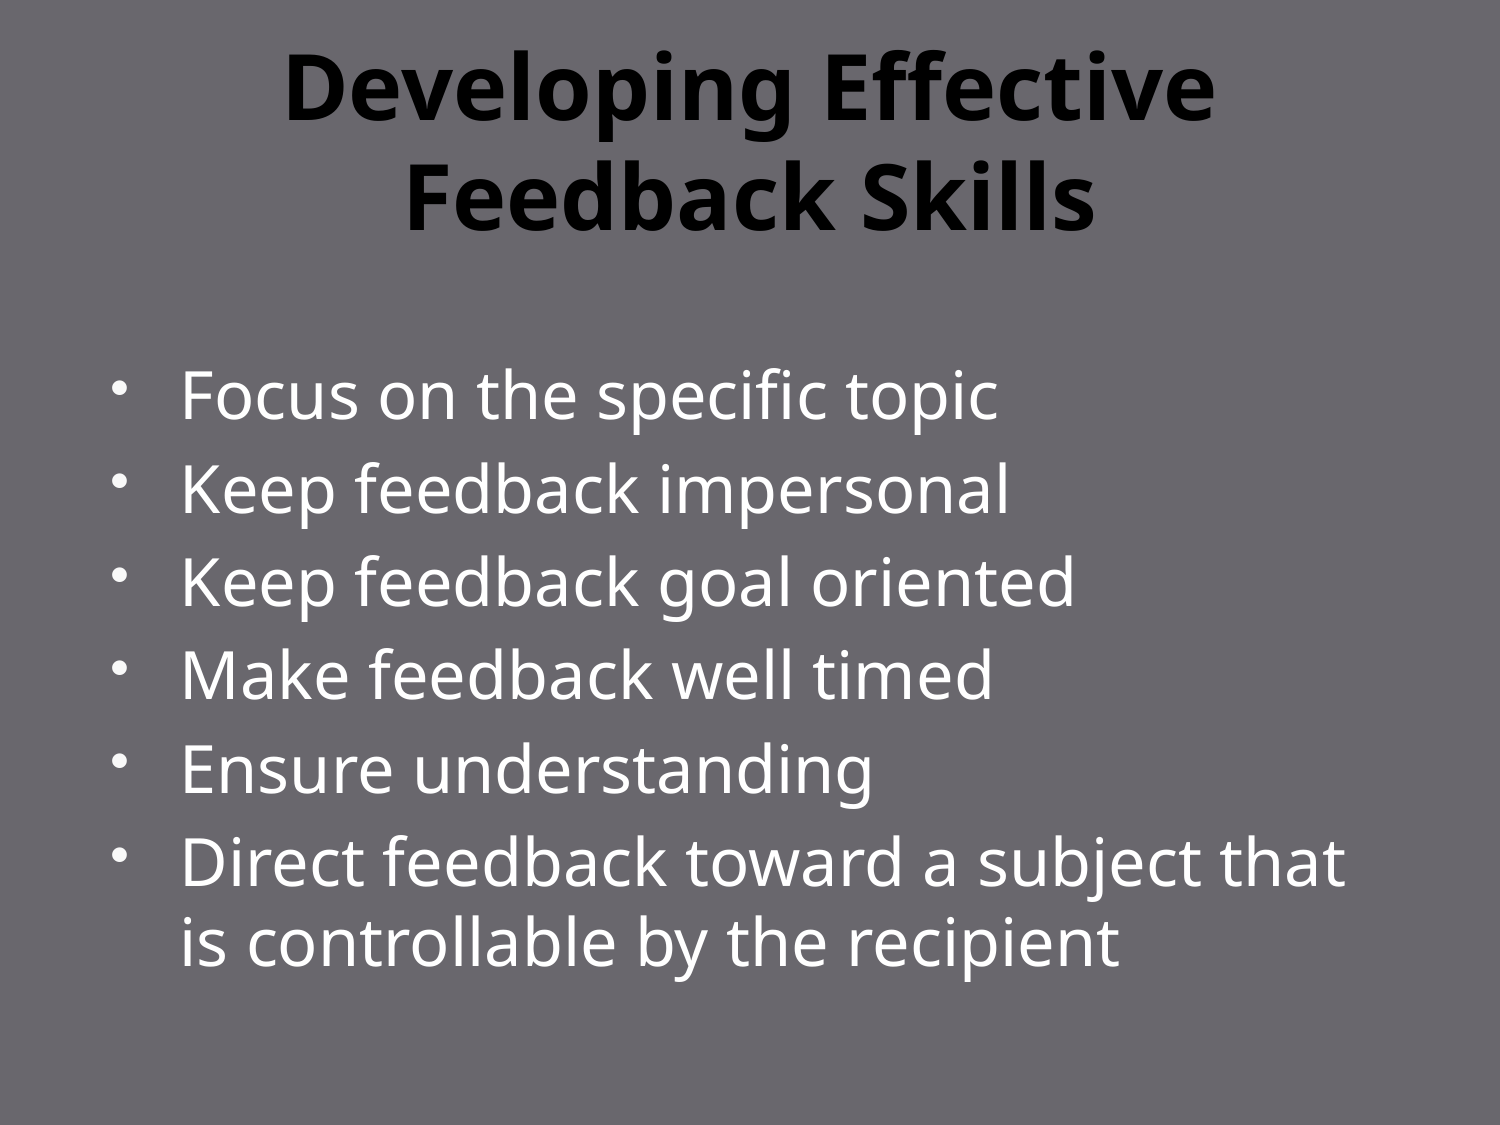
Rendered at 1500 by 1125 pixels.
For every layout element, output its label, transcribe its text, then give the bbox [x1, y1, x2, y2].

title Developing Effective Feedback Skills [75, 45, 1425, 233]
list Focus on the specific topic Keep feedback impersonal Keep feedback goal oriented Make feedback well timed Ensure understanding Direct feedback toward a subject that is controllable by the recipient [75, 262, 1425, 1035]
